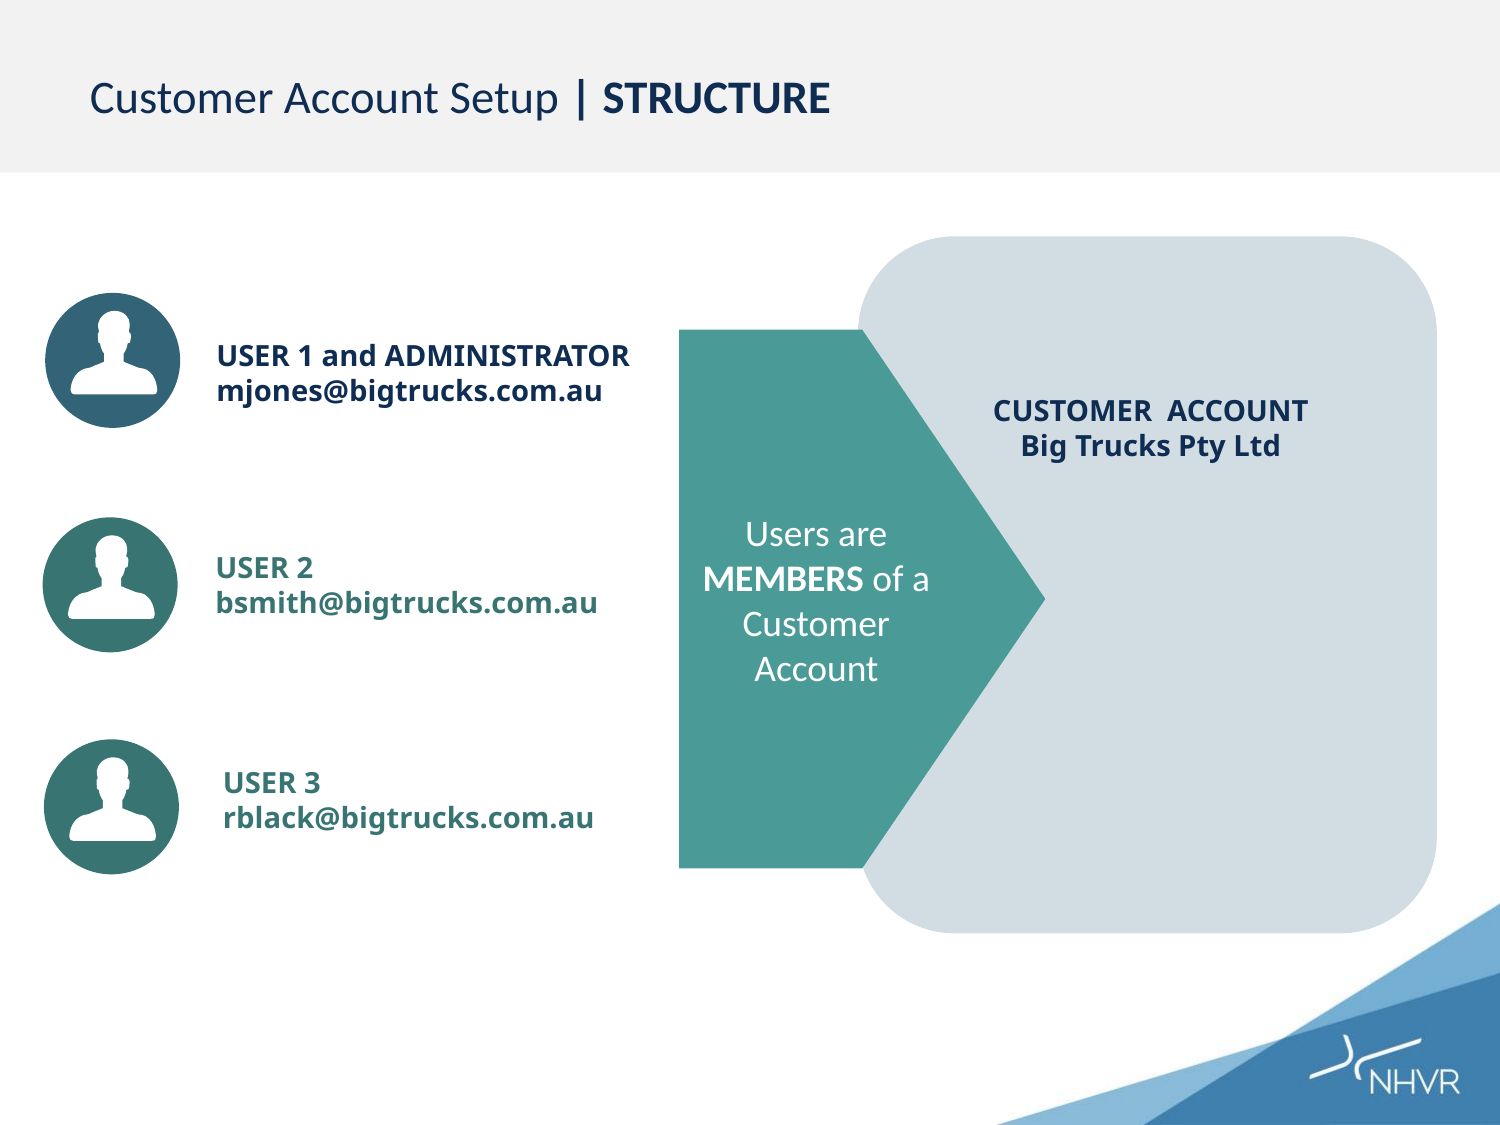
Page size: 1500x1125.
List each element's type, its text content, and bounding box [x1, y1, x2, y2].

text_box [43, 739, 180, 875]
text_box USER 1 and ADMINISTRATOR mjones@bigtrucks.com.au [201, 329, 645, 415]
text_box USER 2 bsmith@bigtrucks.com.au [200, 541, 614, 627]
text_box [856, 234, 1439, 936]
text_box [42, 517, 178, 653]
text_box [44, 292, 181, 429]
text_box Users are MEMBERS of a Customer Account [677, 327, 1048, 871]
text_box CUSTOMER ACCOUNT Big Trucks Pty Ltd [978, 384, 1324, 470]
text_box USER 3 rblack@bigtrucks.com.au [208, 757, 610, 867]
picture [0, 173, 1500, 1125]
title Customer Account Setup | STRUCTURE [75, 59, 1425, 188]
